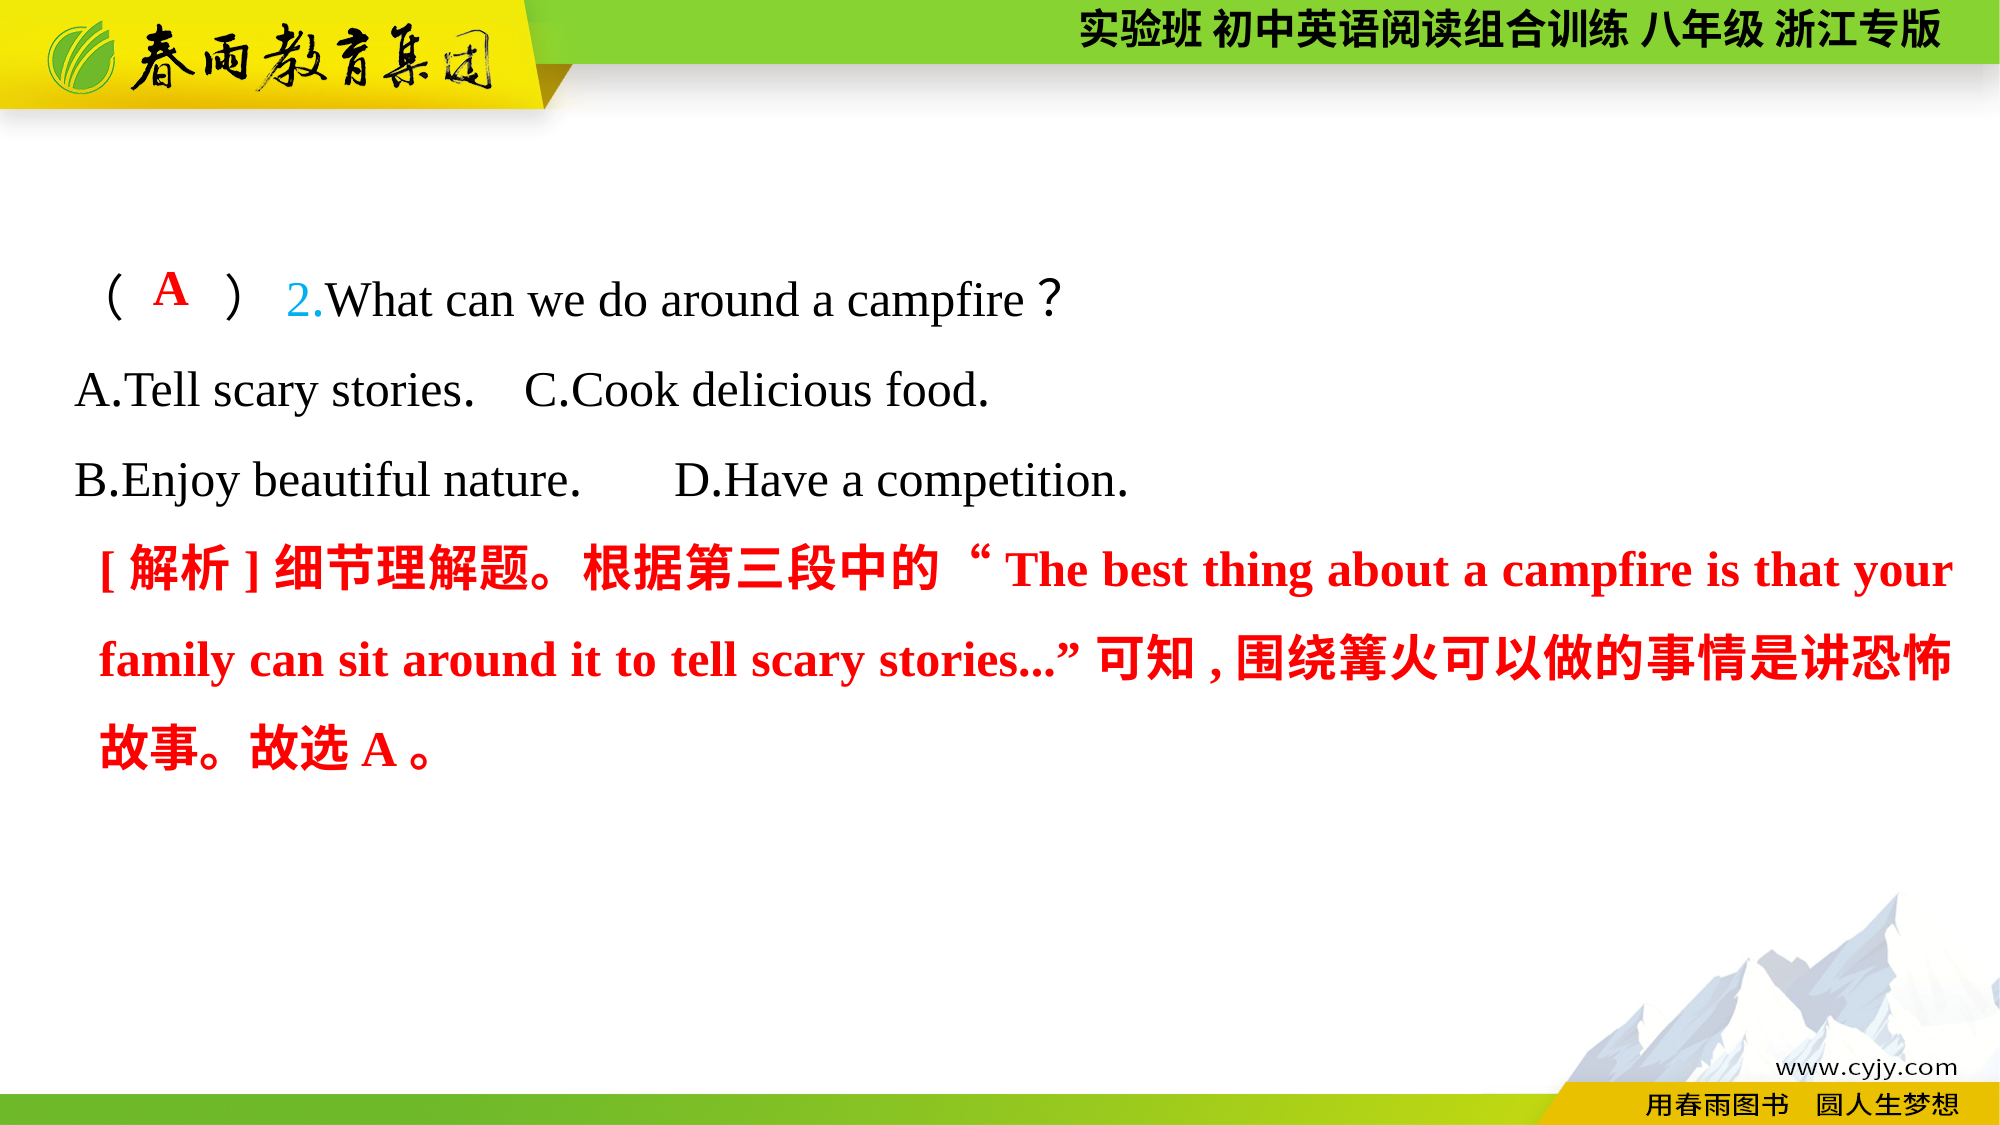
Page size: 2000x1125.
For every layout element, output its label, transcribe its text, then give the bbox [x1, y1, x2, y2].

text_box A [138, 248, 204, 323]
list （ ）2.What can we do around a campfire？ A.Tell scary stories. C.Cook delicious food. B.Enjoy beautiful nature. D.Have a competition. [59, 228, 1944, 505]
picture [0, 0, 2000, 1125]
text_box [解析]细节理解题。根据第三段中的“The best thing about a campfire is that your family can sit around it to tell scary stories...”可知,围绕篝火可以做的事情是讲恐怖故事。故选A。 [84, 498, 1969, 784]
